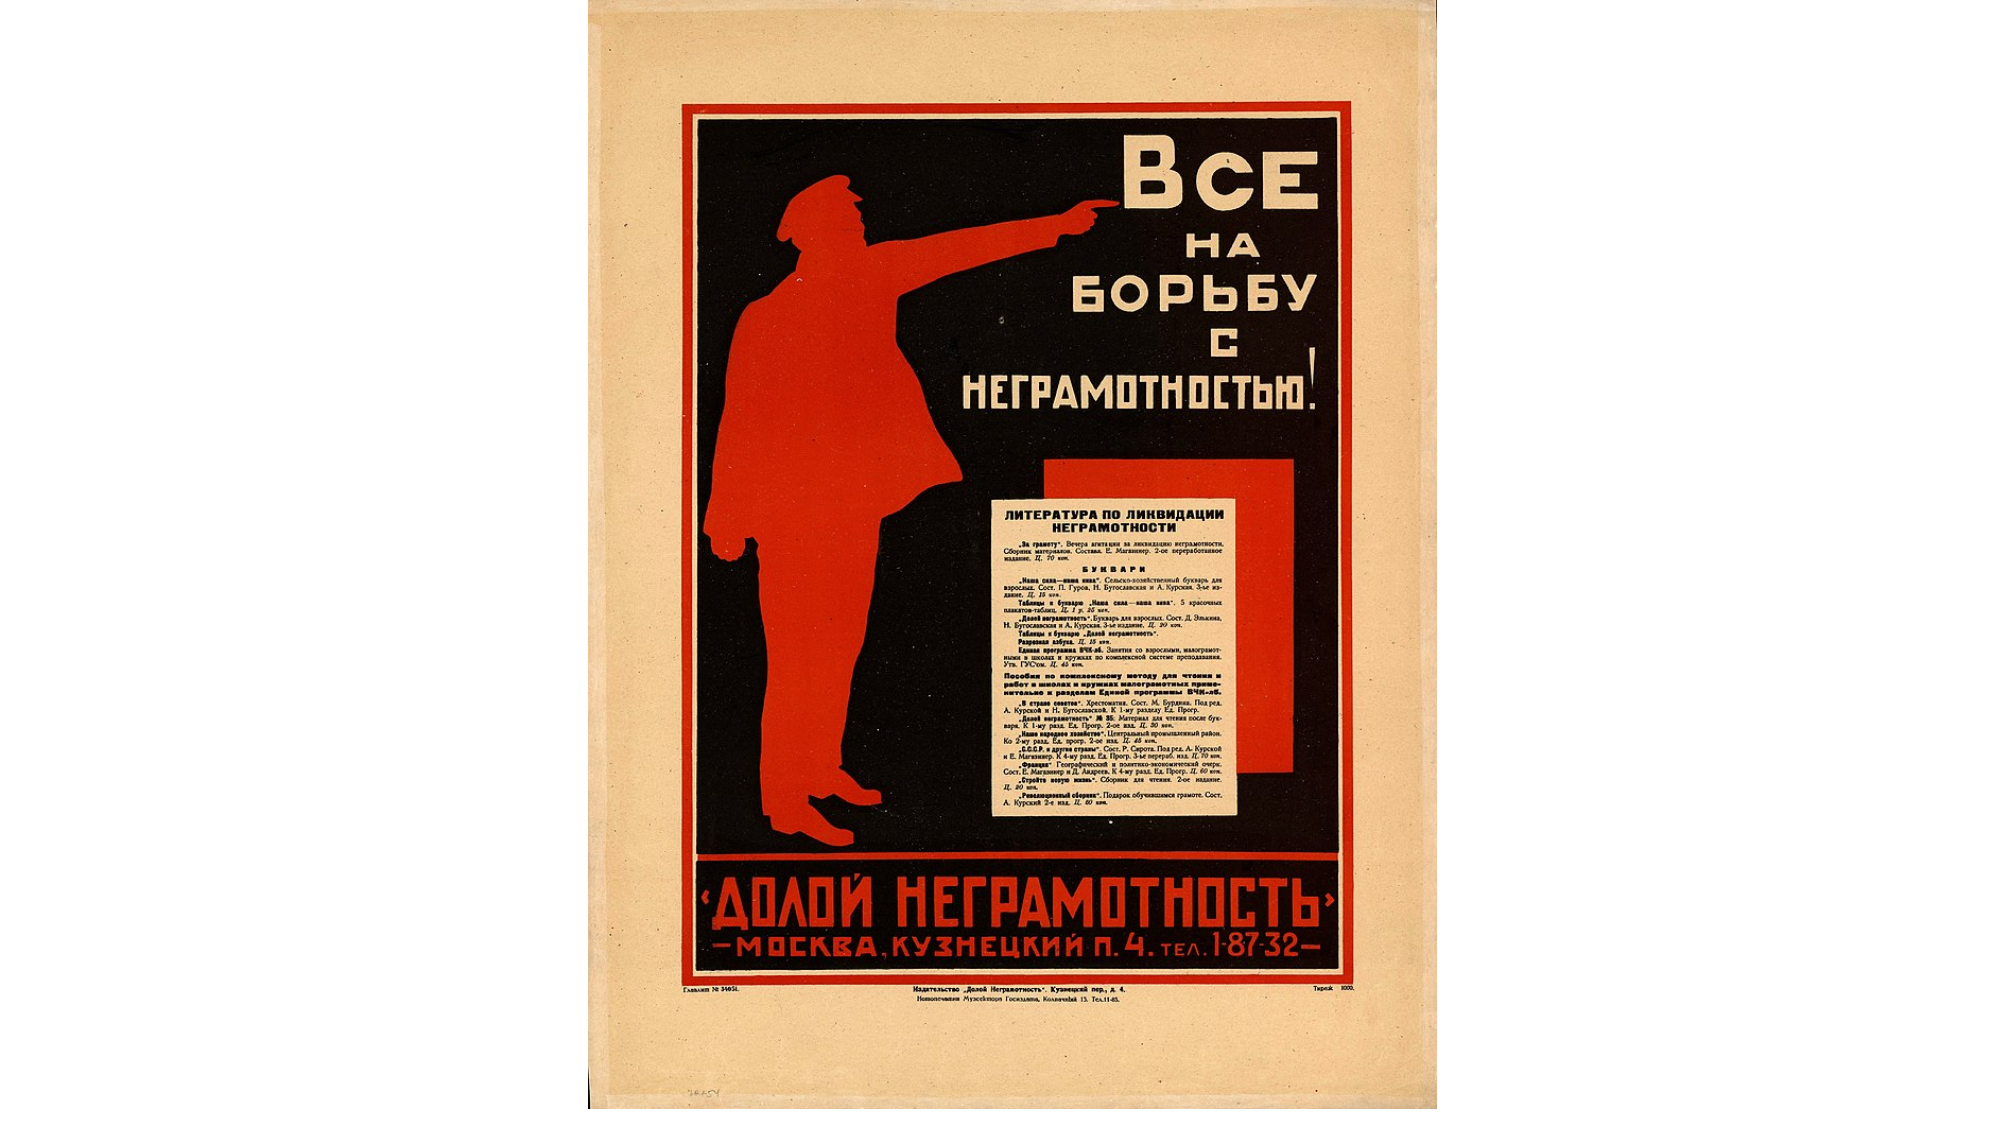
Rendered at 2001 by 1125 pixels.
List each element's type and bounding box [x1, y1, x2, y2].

list [588, 0, 1437, 1110]
